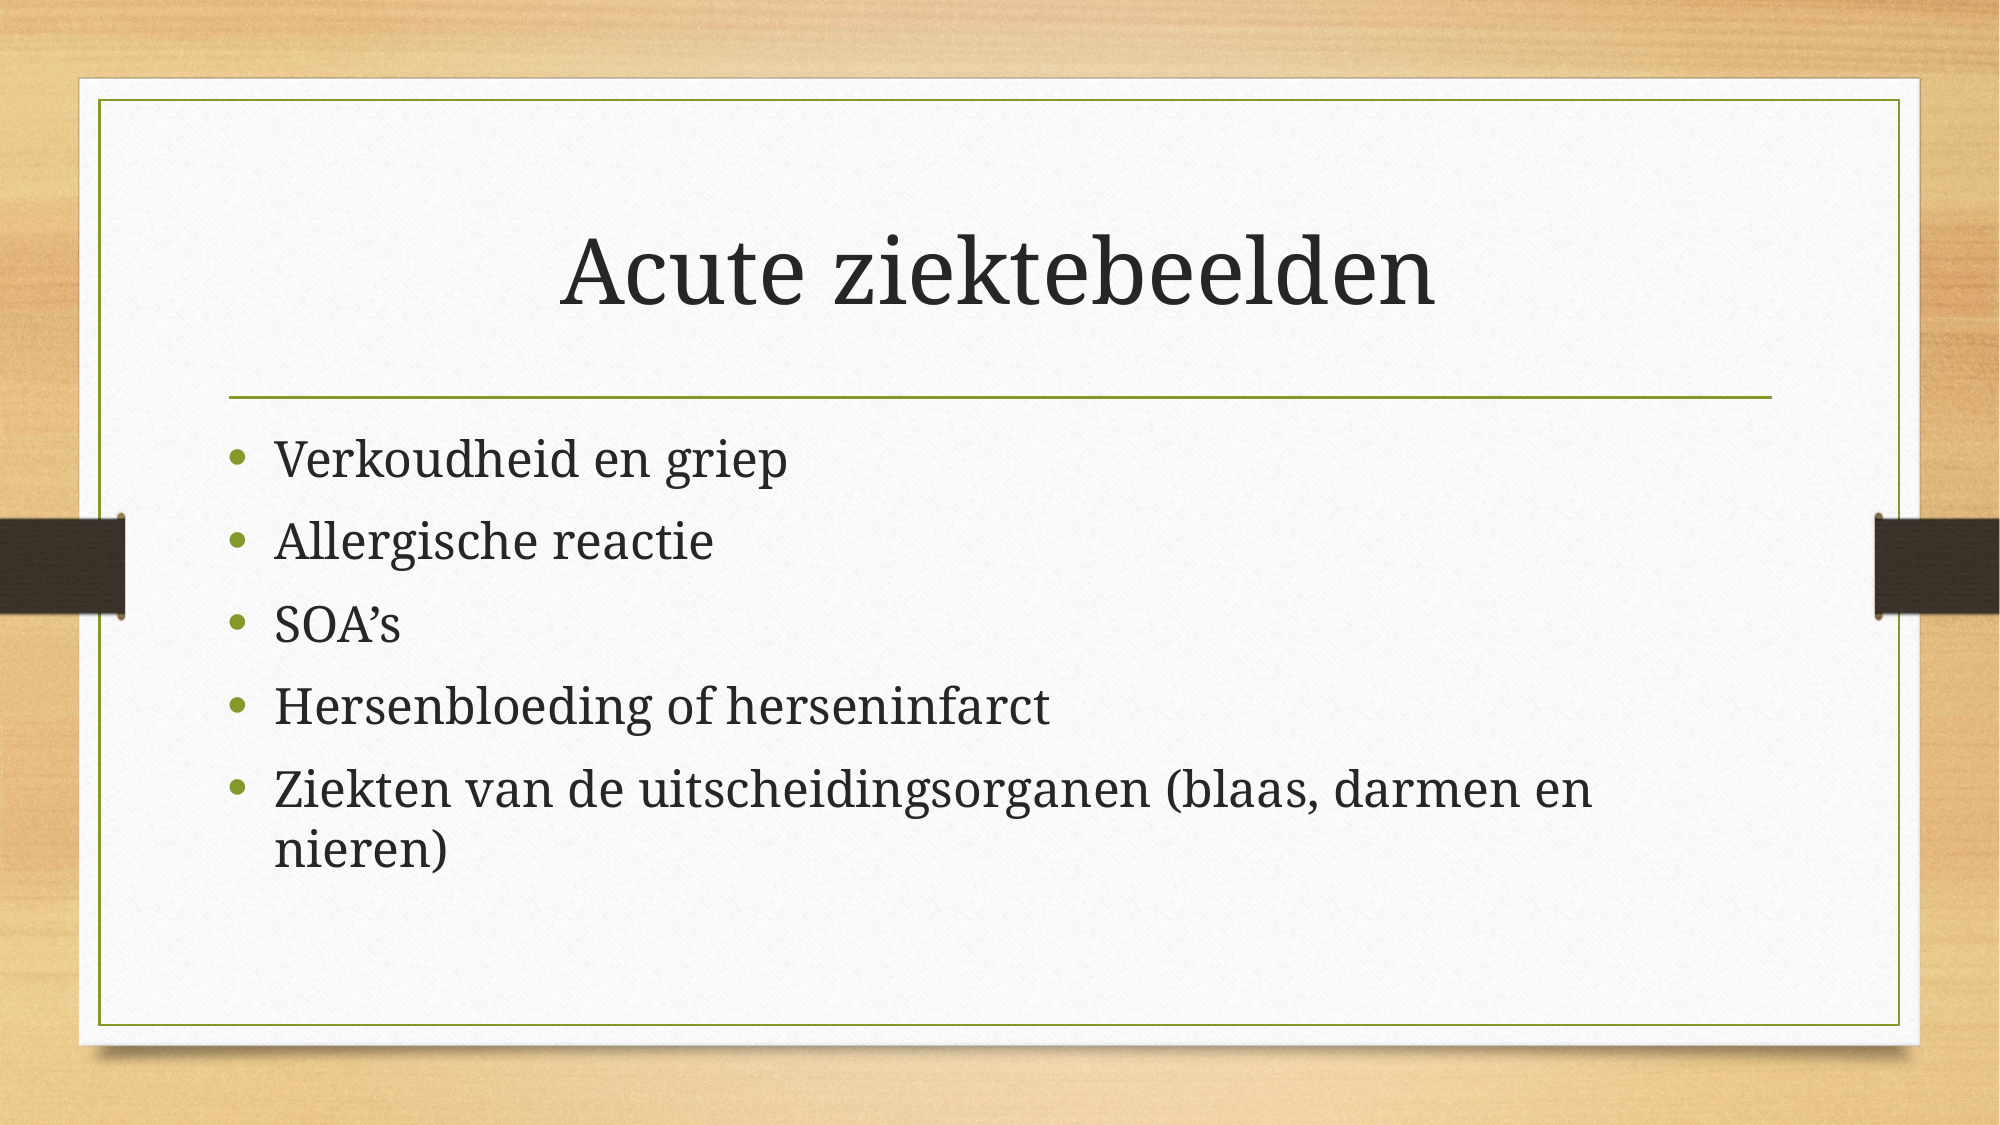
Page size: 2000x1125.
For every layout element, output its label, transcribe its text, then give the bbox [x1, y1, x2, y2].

title Acute ziektebeelden [212, 161, 1787, 375]
picture [0, 0, 2000, 1125]
list Verkoudheid en griep Allergische reactie SOA’s Hersenbloeding of herseninfarct Ziekten van de uitscheidingsorganen (blaas, darmen en nieren) [212, 419, 1787, 964]
